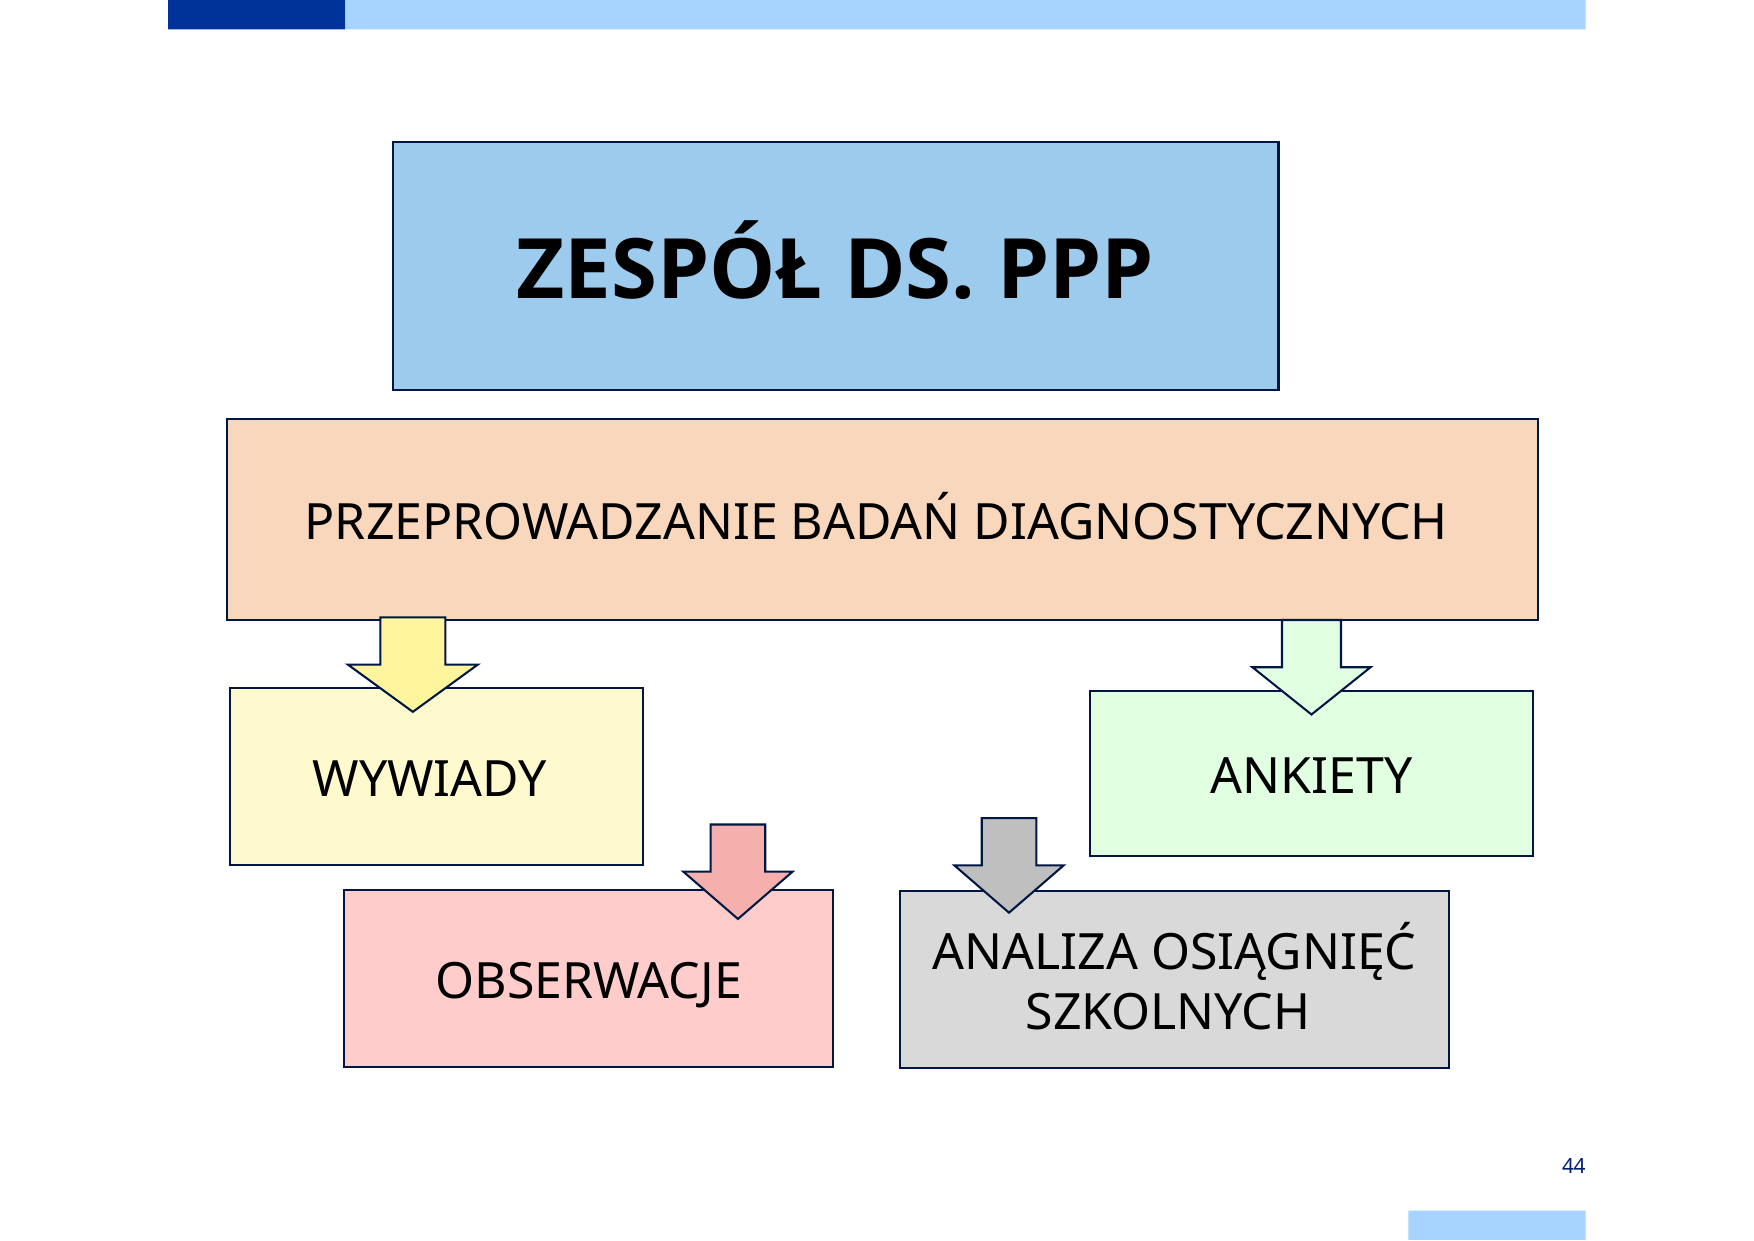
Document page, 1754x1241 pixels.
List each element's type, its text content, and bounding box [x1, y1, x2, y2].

text_box ZESPÓŁ DS. PPP [392, 141, 1280, 391]
slide_number 44 [1408, 1151, 1586, 1182]
text_box [1249, 618, 1374, 716]
text_box [951, 817, 1067, 915]
text_box [680, 823, 796, 921]
text_box PRZEPROWADZANIE BADAŃ DIAGNOSTYCZNYCH [226, 418, 1539, 621]
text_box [229, 617, 644, 866]
text_box ANALIZA OSIĄGNIĘĆ SZKOLNYCH [899, 890, 1450, 1069]
text_box OBSERWACJE [343, 889, 834, 1068]
text_box ANKIETY [1089, 690, 1534, 857]
